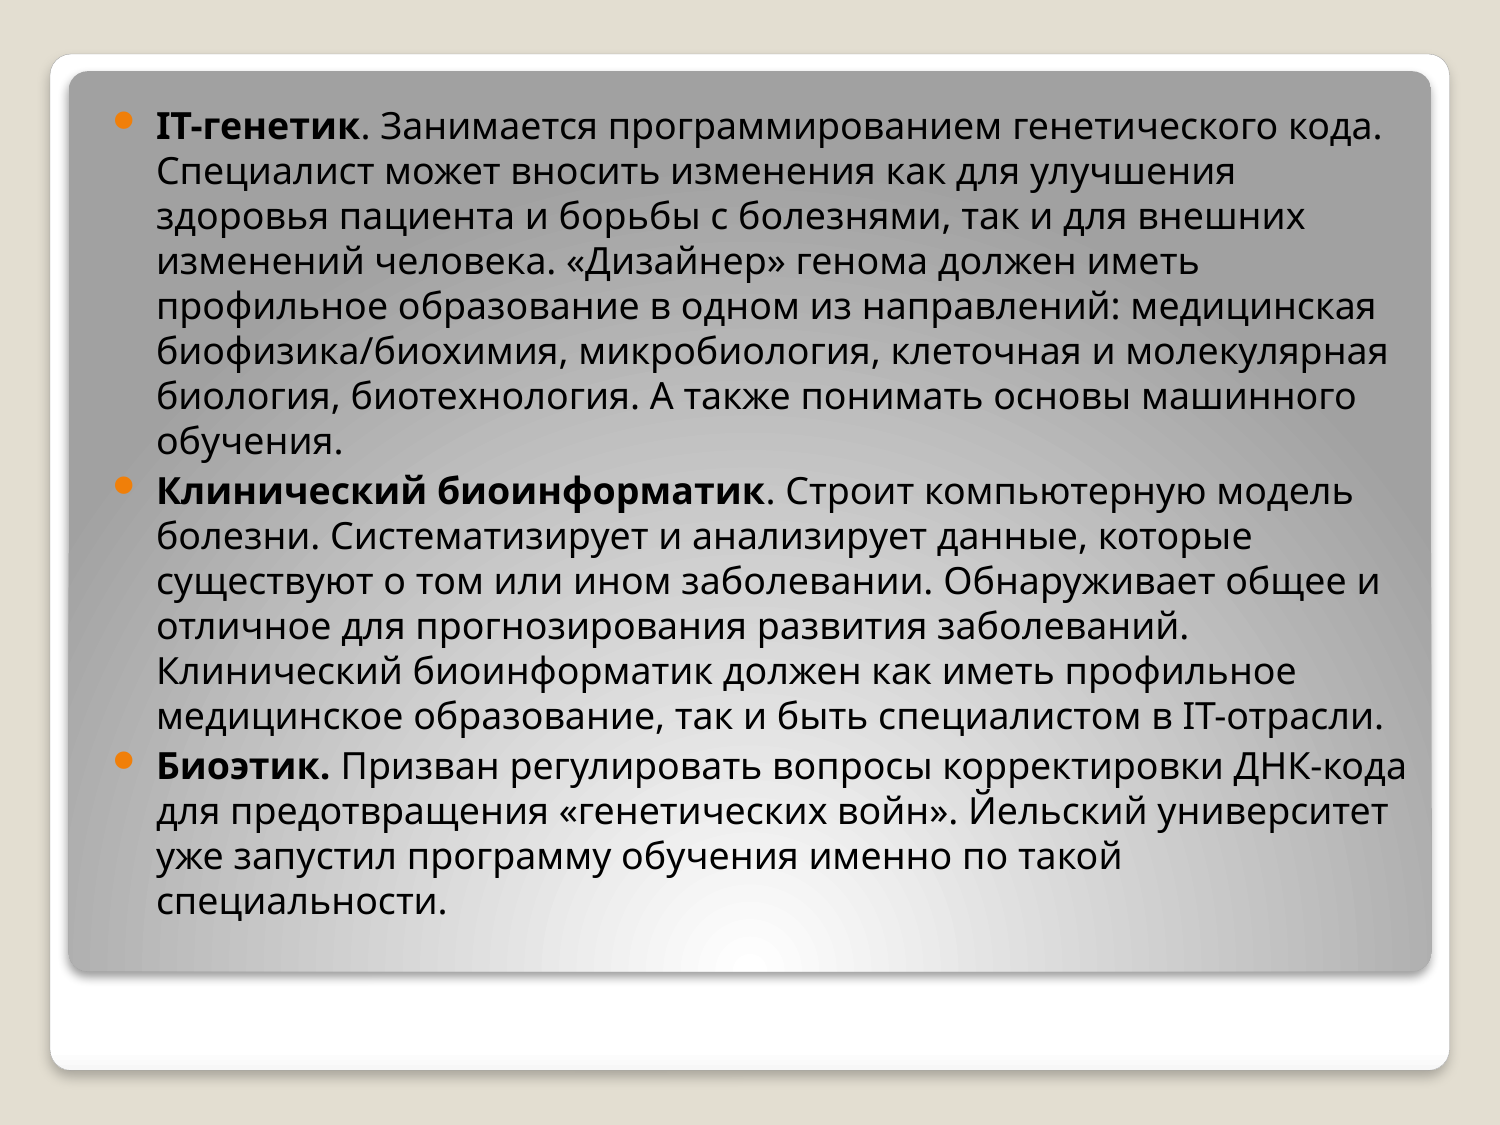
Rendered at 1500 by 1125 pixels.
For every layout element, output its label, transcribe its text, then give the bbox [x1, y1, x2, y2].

list IT-генетик. Занимается программированием генетического кода. Специалист может вносить изменения как для улучшения здоровья пациента и борьбы с болезнями, так и для внешних изменений человека. «Дизайнер» генома должен иметь профильное образование в одном из направлений: медицинская биофизика/биохимия, микробиология, клеточная и молекулярная биология, биотехнология. А также понимать основы машинного обучения. Клинический биоинформатик. Строит компьютерную модель болезни. Систематизирует и анализирует данные, которые существуют о том или ином заболевании. Обнаруживает общее и отличное для прогнозирования развития заболеваний. Клинический биоинформатик должен как иметь профильное медицинское образование, так и быть специалистом в IT-отрасли. Биоэтик. Призван регулировать вопросы корректировки ДНК-кода для предотвращения «генетических войн». Йельский университет уже запустил программу обучения именно по такой специальности. [82, 86, 1425, 894]
